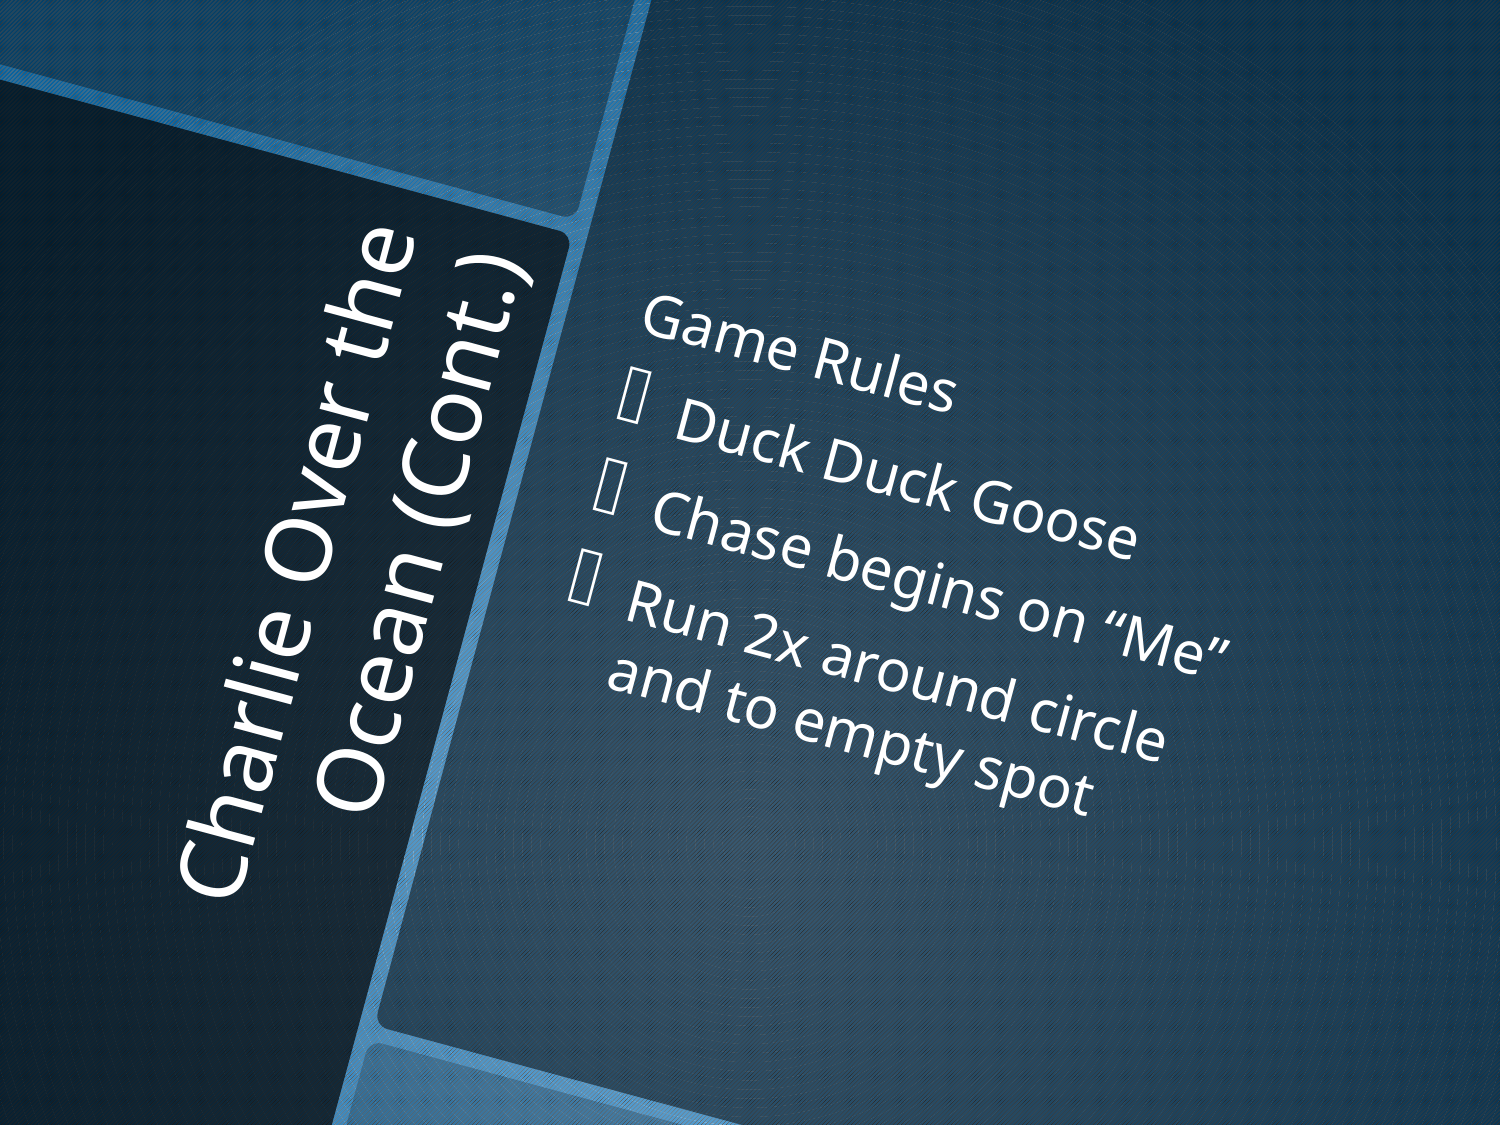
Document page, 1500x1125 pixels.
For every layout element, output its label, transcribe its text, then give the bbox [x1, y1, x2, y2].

list Game Rules Duck Duck Goose Chase begins on “Me” Run 2x around circle and to empty spot [475, 72, 1430, 1076]
title Charlie Over the Ocean (Cont.) [69, 181, 554, 1056]
